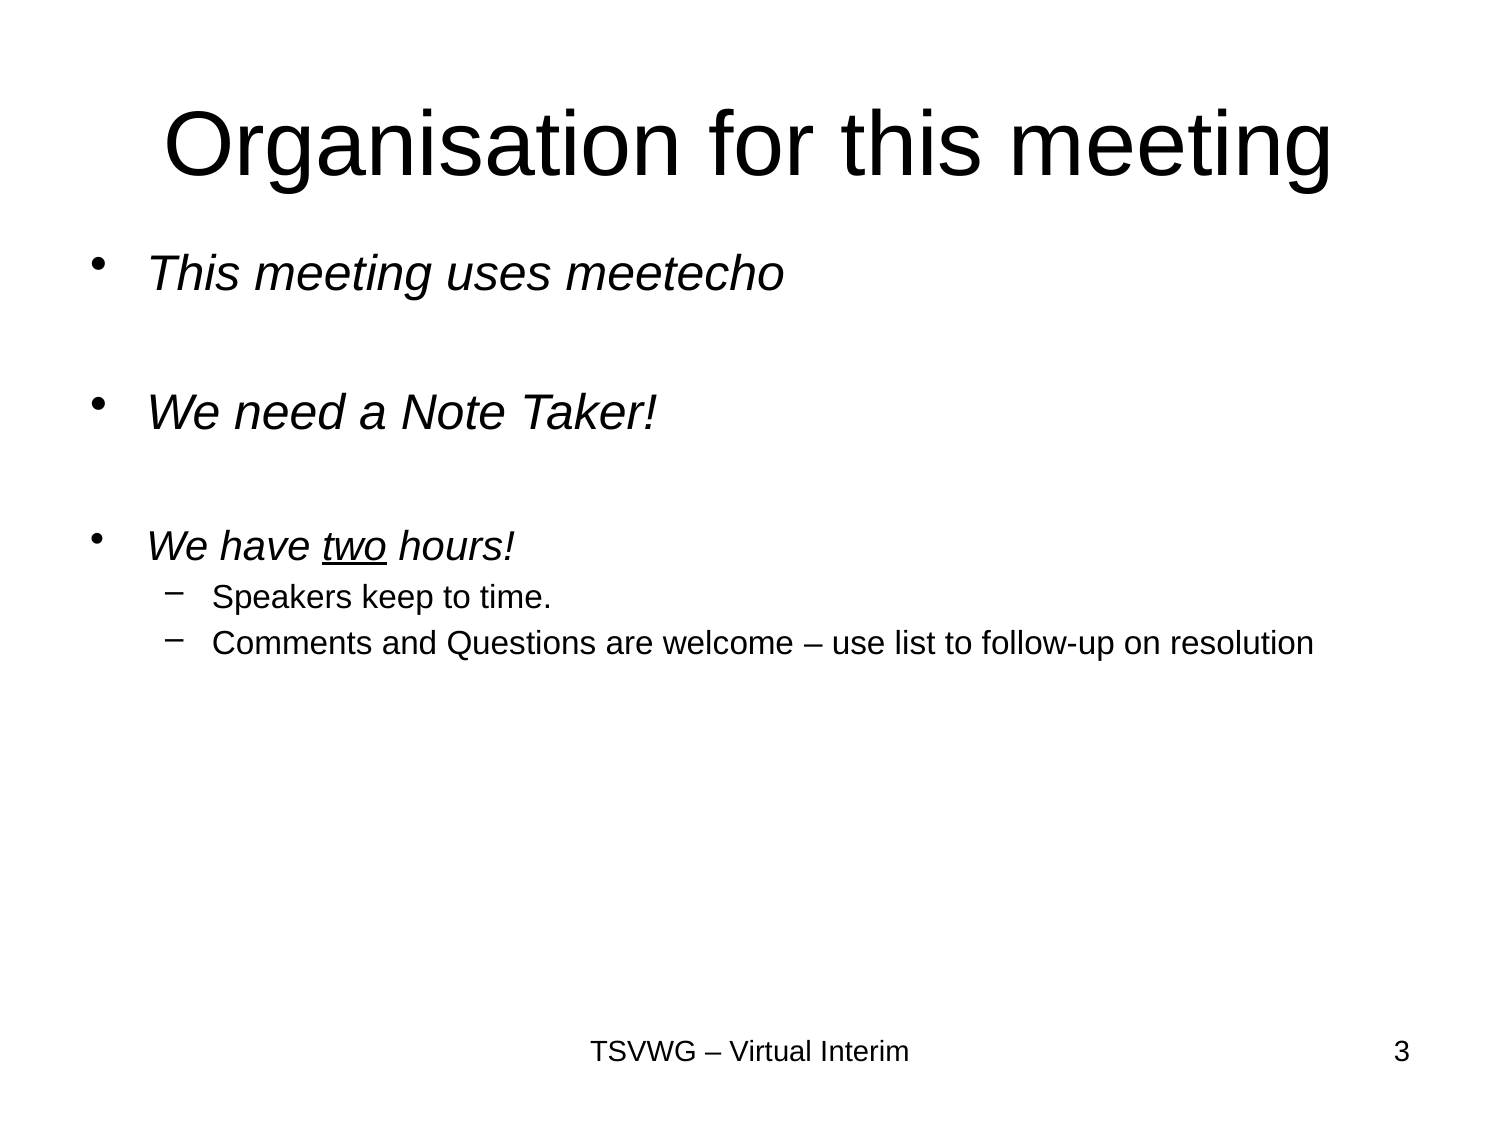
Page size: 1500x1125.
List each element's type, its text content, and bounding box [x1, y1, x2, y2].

list This meeting uses meetecho We need a Note Taker! We have two hours! Speakers keep to time. Comments and Questions are welcome – use list to follow-up on resolution [74, 232, 1426, 1006]
slide_number 3 [1074, 1024, 1426, 1103]
title Organisation for this meeting [74, 44, 1426, 232]
footer TSVWG – Virtual Interim [512, 1024, 988, 1103]
